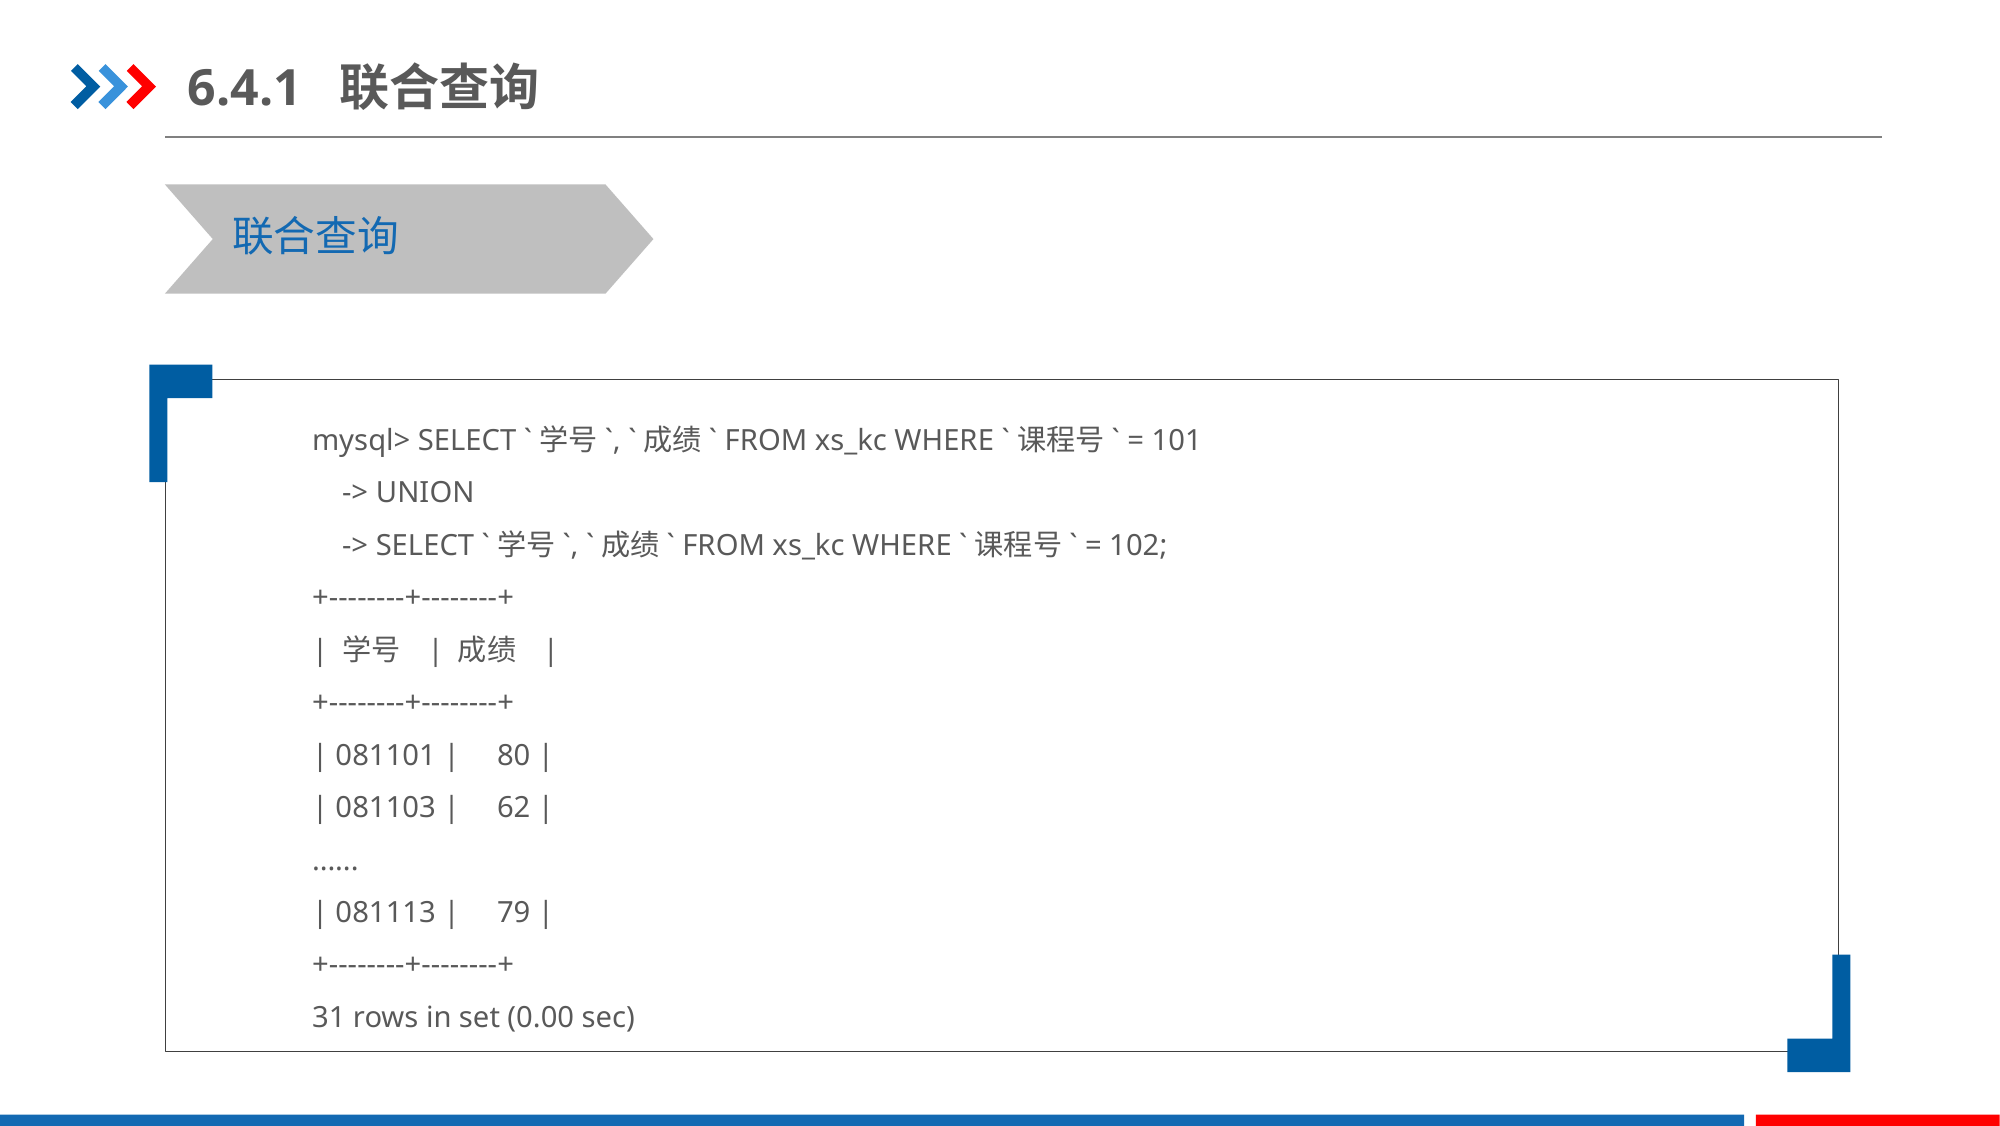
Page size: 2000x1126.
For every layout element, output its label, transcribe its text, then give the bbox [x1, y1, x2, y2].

text_box [1785, 953, 1852, 1074]
text_box [147, 363, 215, 484]
text_box [164, 184, 654, 294]
text_box [163, 378, 1841, 1053]
text_box 联合查询 [217, 202, 414, 267]
text_box 6.4.1 联合查询 [187, 43, 827, 127]
